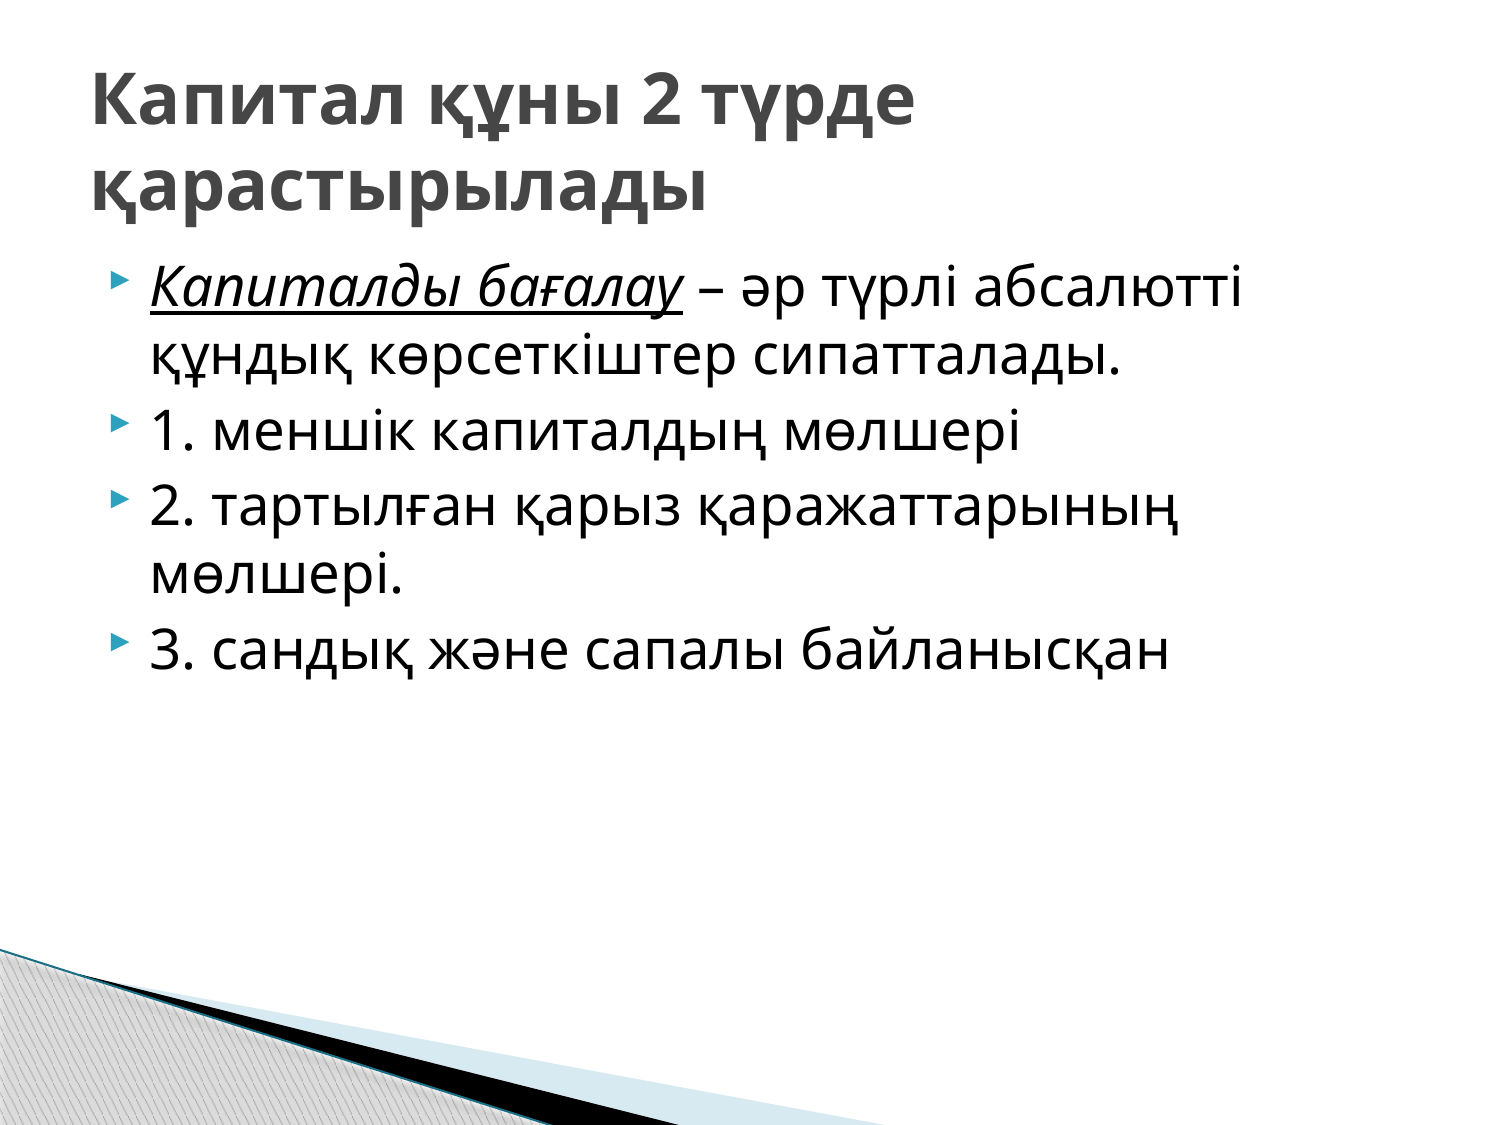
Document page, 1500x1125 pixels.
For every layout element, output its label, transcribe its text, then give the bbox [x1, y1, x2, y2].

title Капитал құны 2 түрде қарастырылады [75, 45, 1425, 233]
list Капиталды бағалау – әр түрлі абсалютті құндық көрсеткіштер сипатталады. 1. меншік капиталдың мөлшері 2. тартылған қарыз қаражаттарының мөлшері. 3. сандық және сапалы байланысқан [75, 243, 1425, 986]
